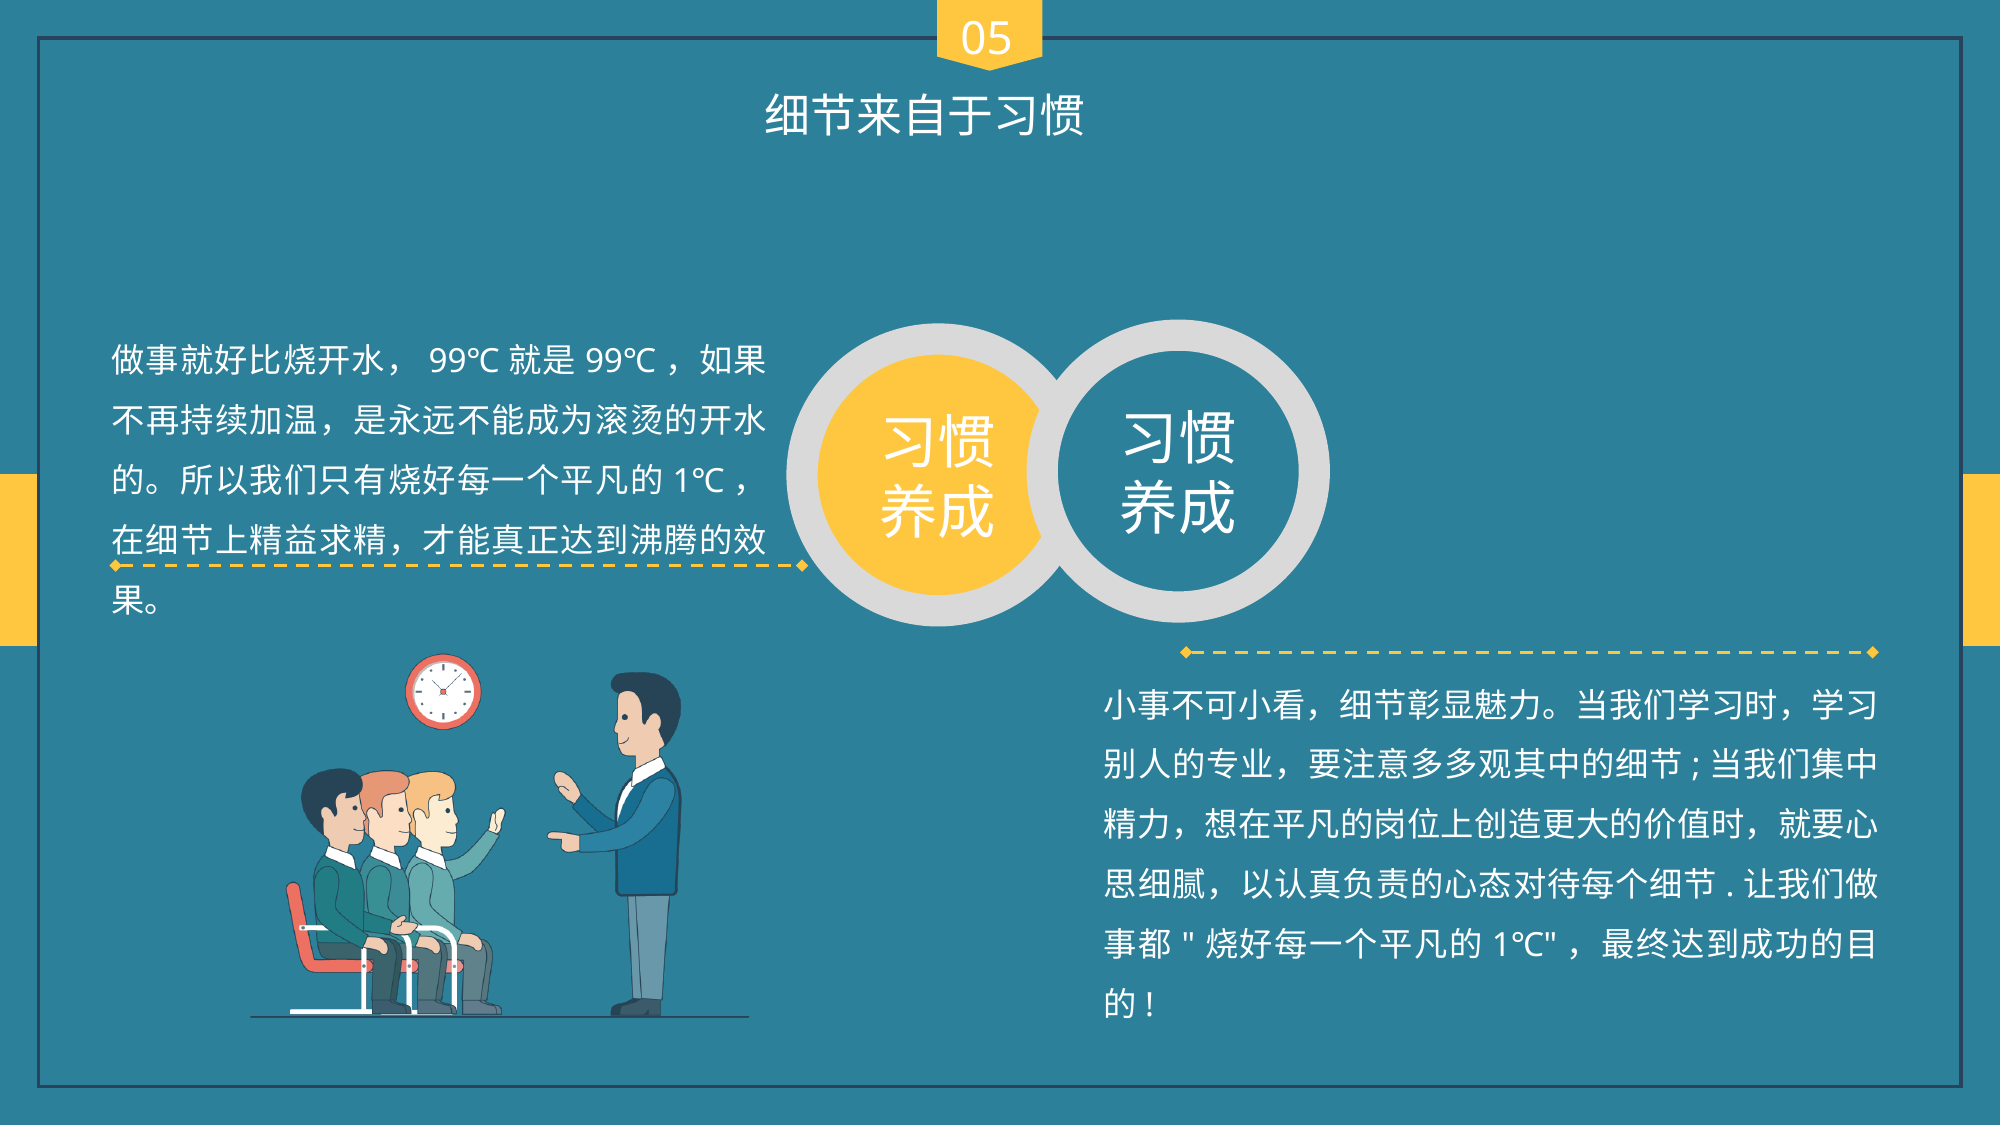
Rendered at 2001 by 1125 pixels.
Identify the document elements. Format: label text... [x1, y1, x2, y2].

text_box 细节来自于习惯 [749, 79, 1253, 150]
text_box 习惯养成 [1042, 335, 1315, 608]
picture [248, 652, 782, 1050]
text_box 小事不可小看，细节彰显魅力。当我们学习时，学习别人的专业，要注意多多观其中的细节;当我们集中精力，想在平凡的岗位上创造更大的价值时，就要心思细腻，以认真负责的心态对待每个细节.让我们做事都"烧好每一个平凡的1℃"，最终达到成功的目的! [1088, 656, 1894, 1031]
text_box 做事就好比烧开水，99℃就是99℃，如果不再持续加温，是永远不能成为滚烫的开水的。所以我们只有烧好每一个平凡的1℃，在细节上精益求精，才能真正达到沸腾的效果。 [96, 312, 782, 627]
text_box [937, 0, 1058, 72]
text_box 习惯养成 [802, 338, 1059, 611]
